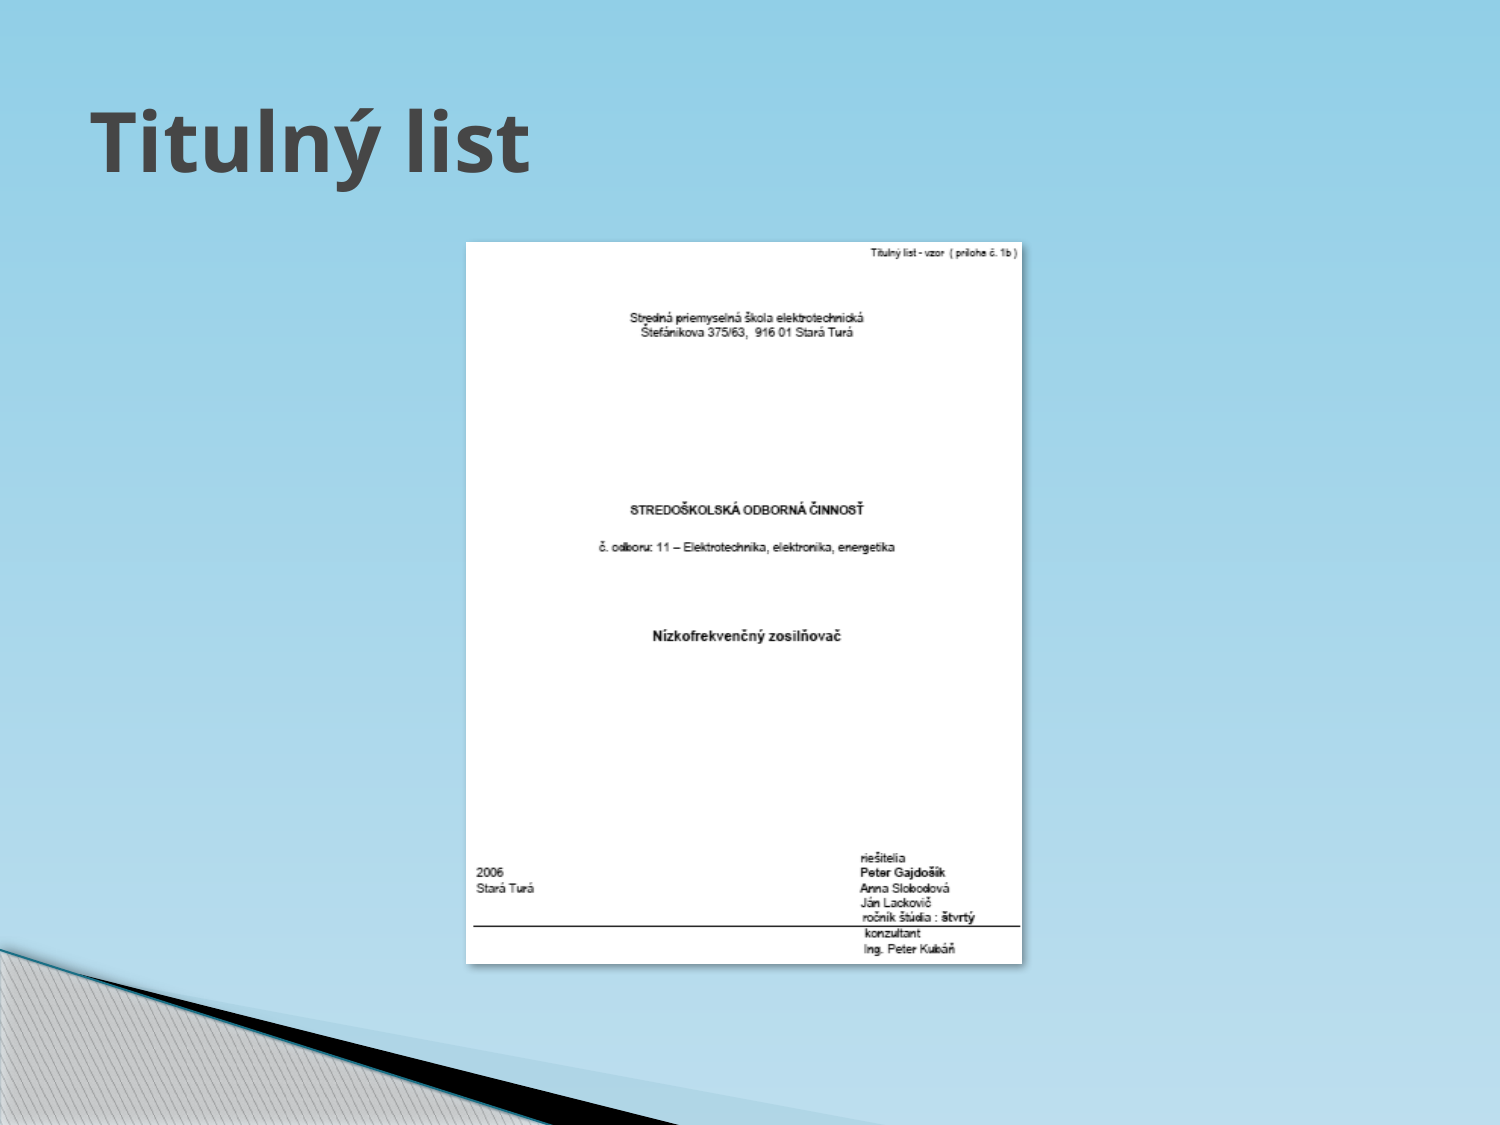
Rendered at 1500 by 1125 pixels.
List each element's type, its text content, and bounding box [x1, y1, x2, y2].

title Titulný list [75, 45, 1425, 233]
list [469, 245, 1020, 964]
